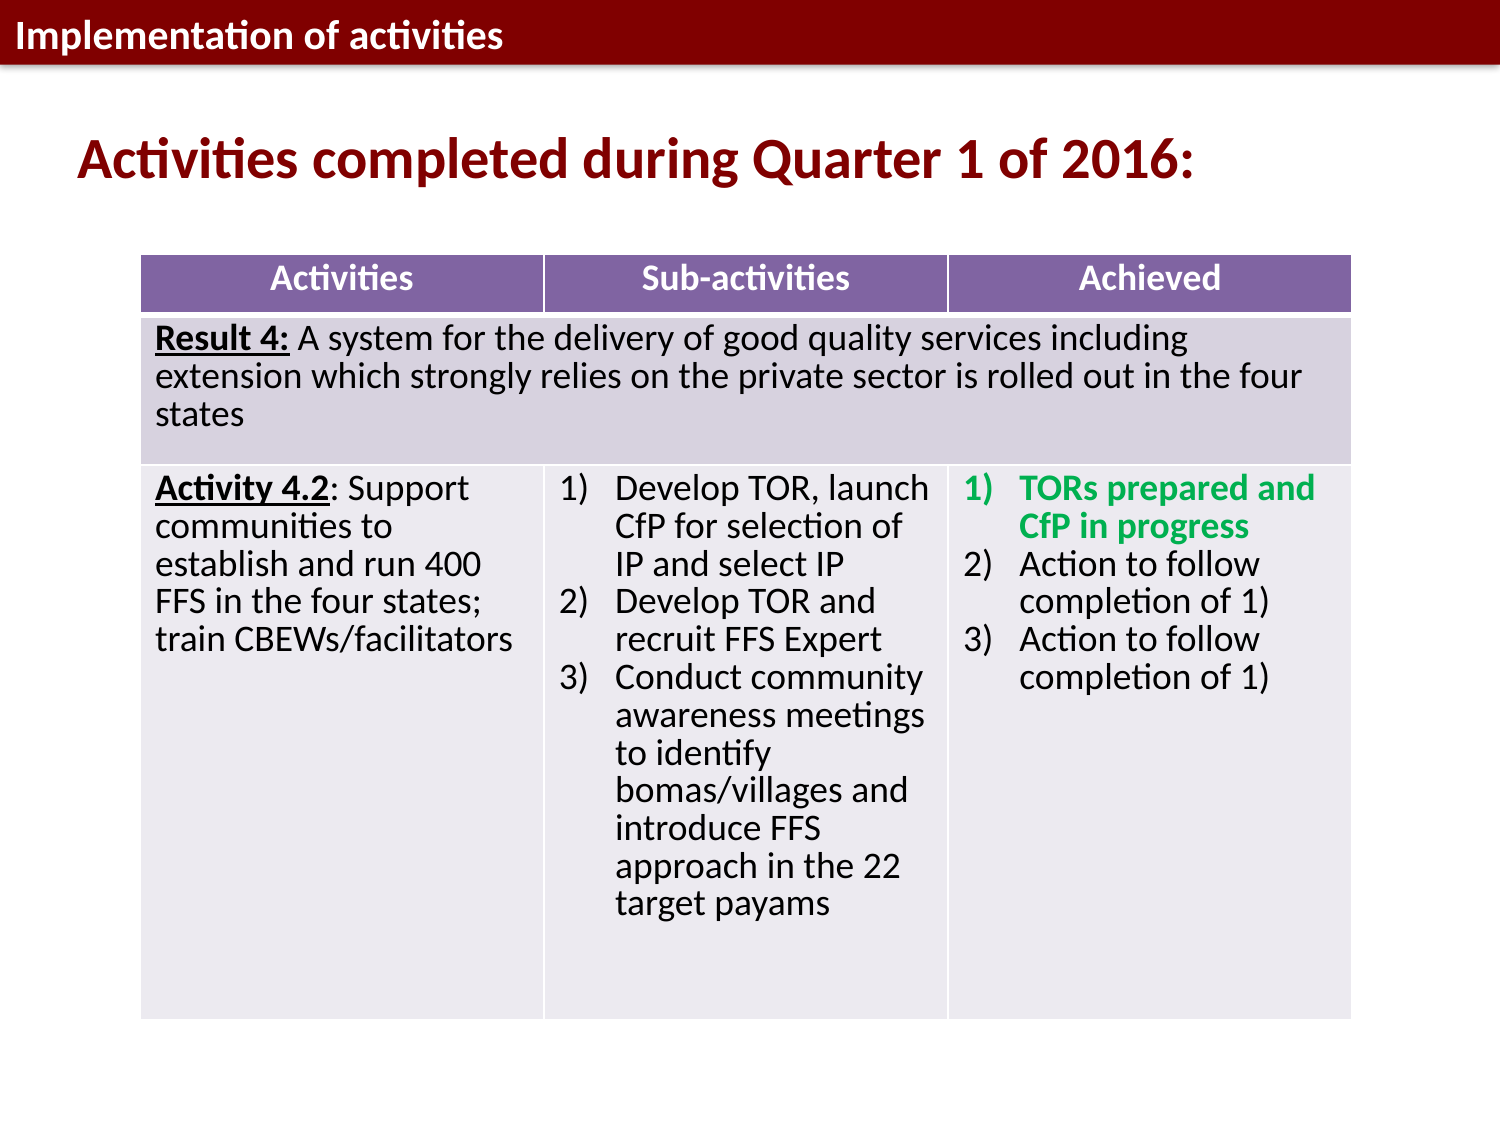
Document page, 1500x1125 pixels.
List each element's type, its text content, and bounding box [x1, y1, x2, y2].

table_cell Develop TOR, launch CfP for selection of IP and select IP Develop TOR and recruit FFS Expert Conduct community awareness meetings to identify bomas/villages and introduce FFS approach in the 22 target payams [545, 466, 947, 1019]
table_cell Activity 4.2: Support communities to establish and run 400 FFS in the four states; train CBEWs/facilitators [141, 466, 543, 1019]
text_box Activities completed during Quarter 1 of 2016: [62, 112, 1238, 198]
table_cell TORs prepared and CfP in progress Action to follow completion of 1) Action to follow completion of 1) [949, 466, 1351, 1019]
table_header Activities [141, 255, 543, 312]
table_header Sub-activities [545, 255, 947, 312]
table_cell Result 4: A system for the delivery of good quality services including extension which strongly relies on the private sector is rolled out in the four states [141, 318, 1351, 464]
text_box Implementation of activities [0, 0, 1500, 65]
table_header Achieved [949, 255, 1351, 312]
